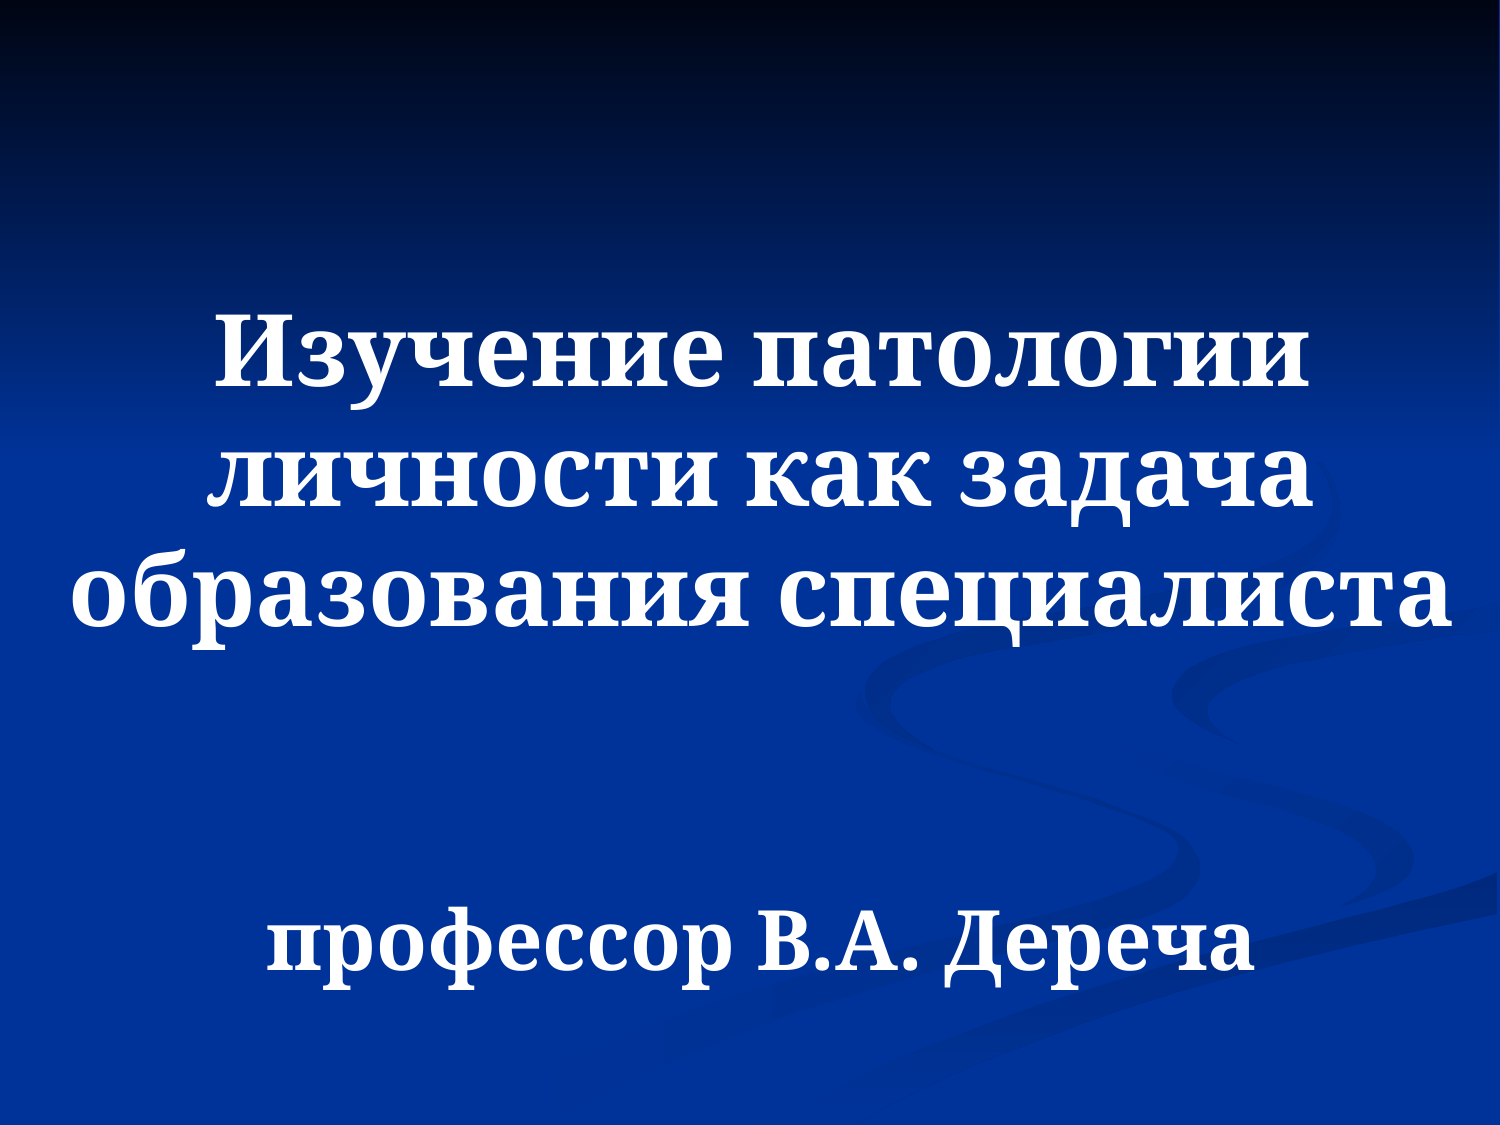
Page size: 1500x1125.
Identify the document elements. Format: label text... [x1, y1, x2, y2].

title Изучение патологии личности как задача образования специалиста [49, 74, 1476, 763]
list профессор В.А. Дереча [49, 763, 1476, 998]
